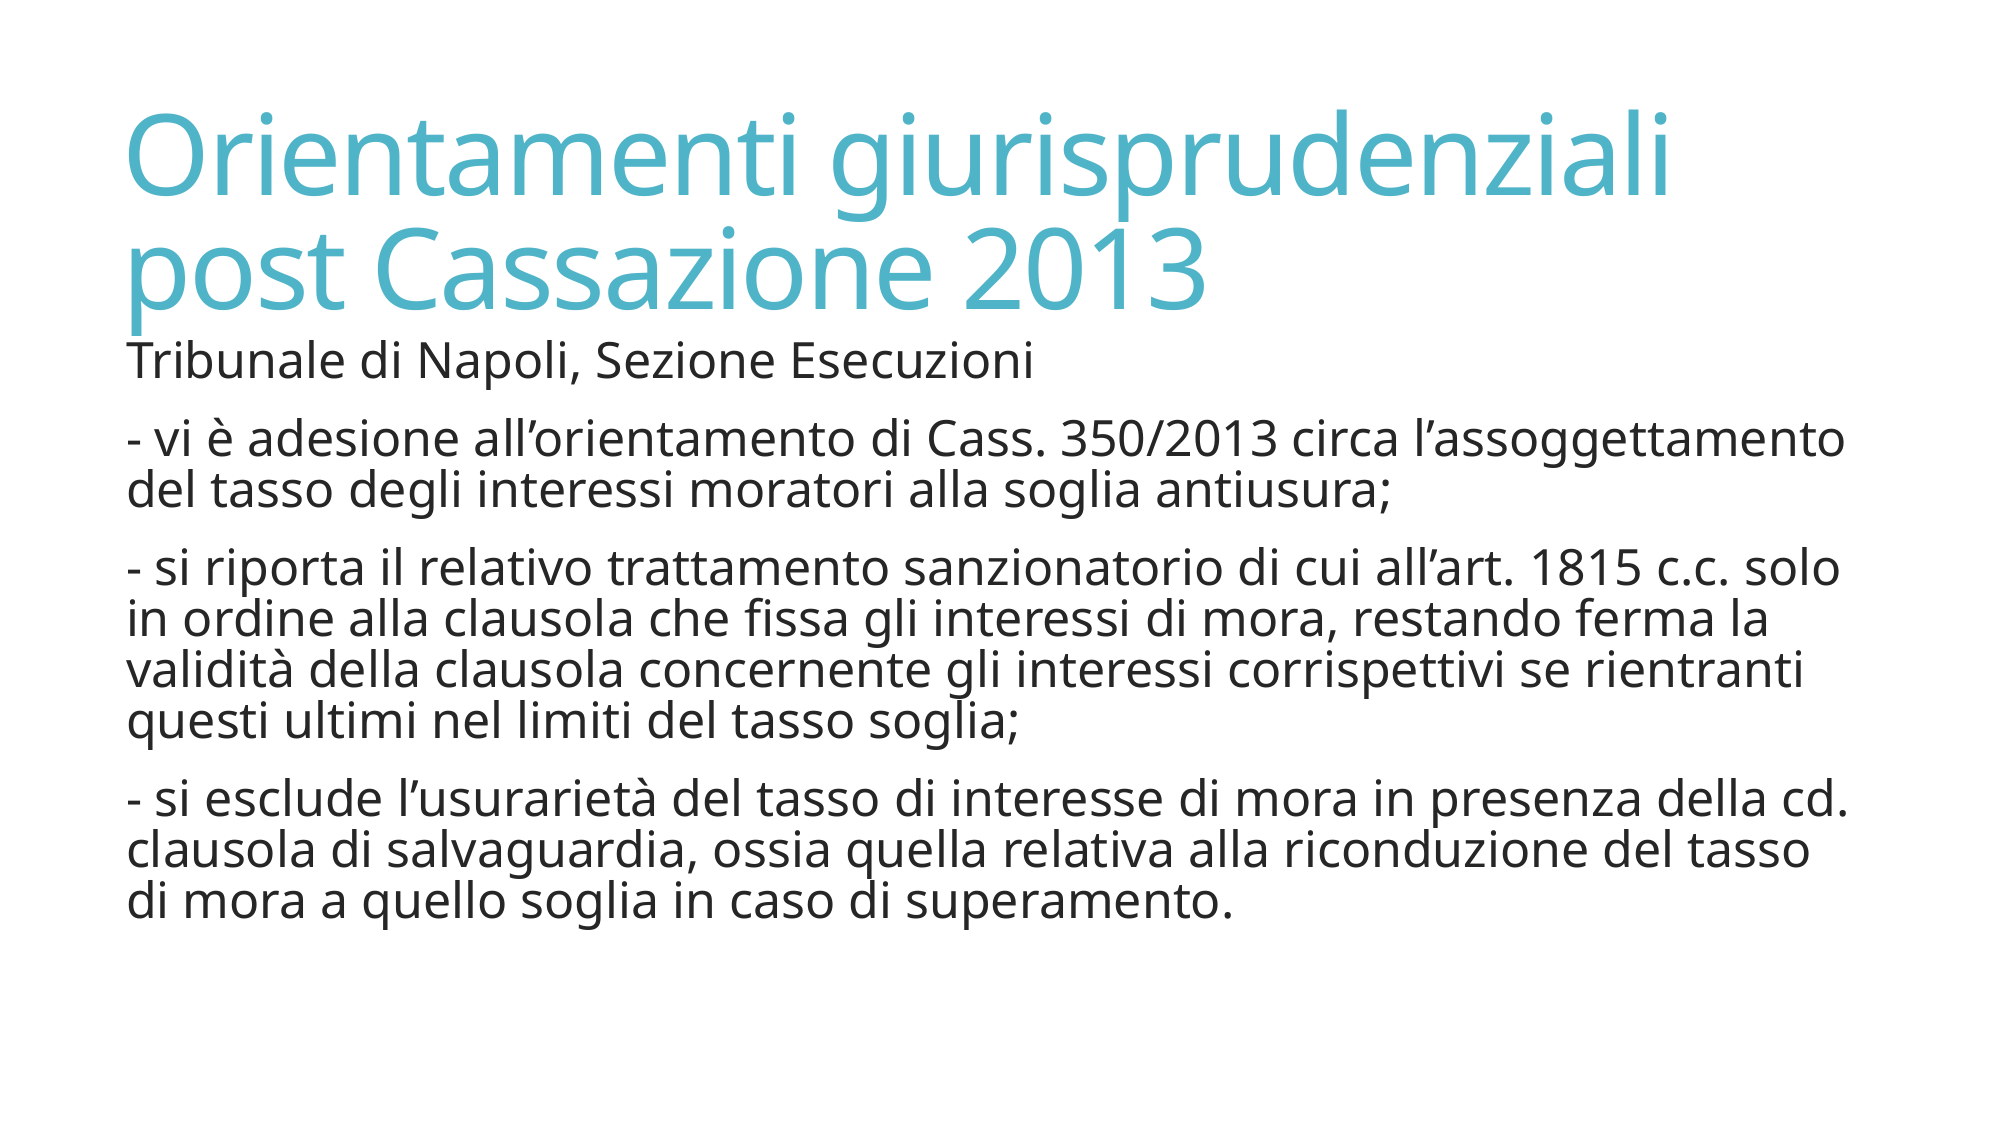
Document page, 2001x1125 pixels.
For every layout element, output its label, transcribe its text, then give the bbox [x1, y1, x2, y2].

list Tribunale di Napoli, Sezione Esecuzioni - vi è adesione all’orientamento di Cass. 350/2013 circa l’assoggettamento del tasso degli interessi moratori alla soglia antiusura; - si riporta il relativo trattamento sanzionatorio di cui all’art. 1815 c.c. solo in ordine alla clausola che fissa gli interessi di mora, restando ferma la validità della clausola concernente gli interessi corrispettivi se rientranti questi ultimi nel limiti del tasso soglia; - si esclude l’usurarietà del tasso di interesse di mora in presenza della cd. clausola di salvaguardia, ossia quella relativa alla riconduzione del tasso di mora a quello soglia in caso di superamento. [110, 329, 1876, 949]
title Orientamenti giurisprudenziali post Cassazione 2013 [107, 82, 1875, 354]
